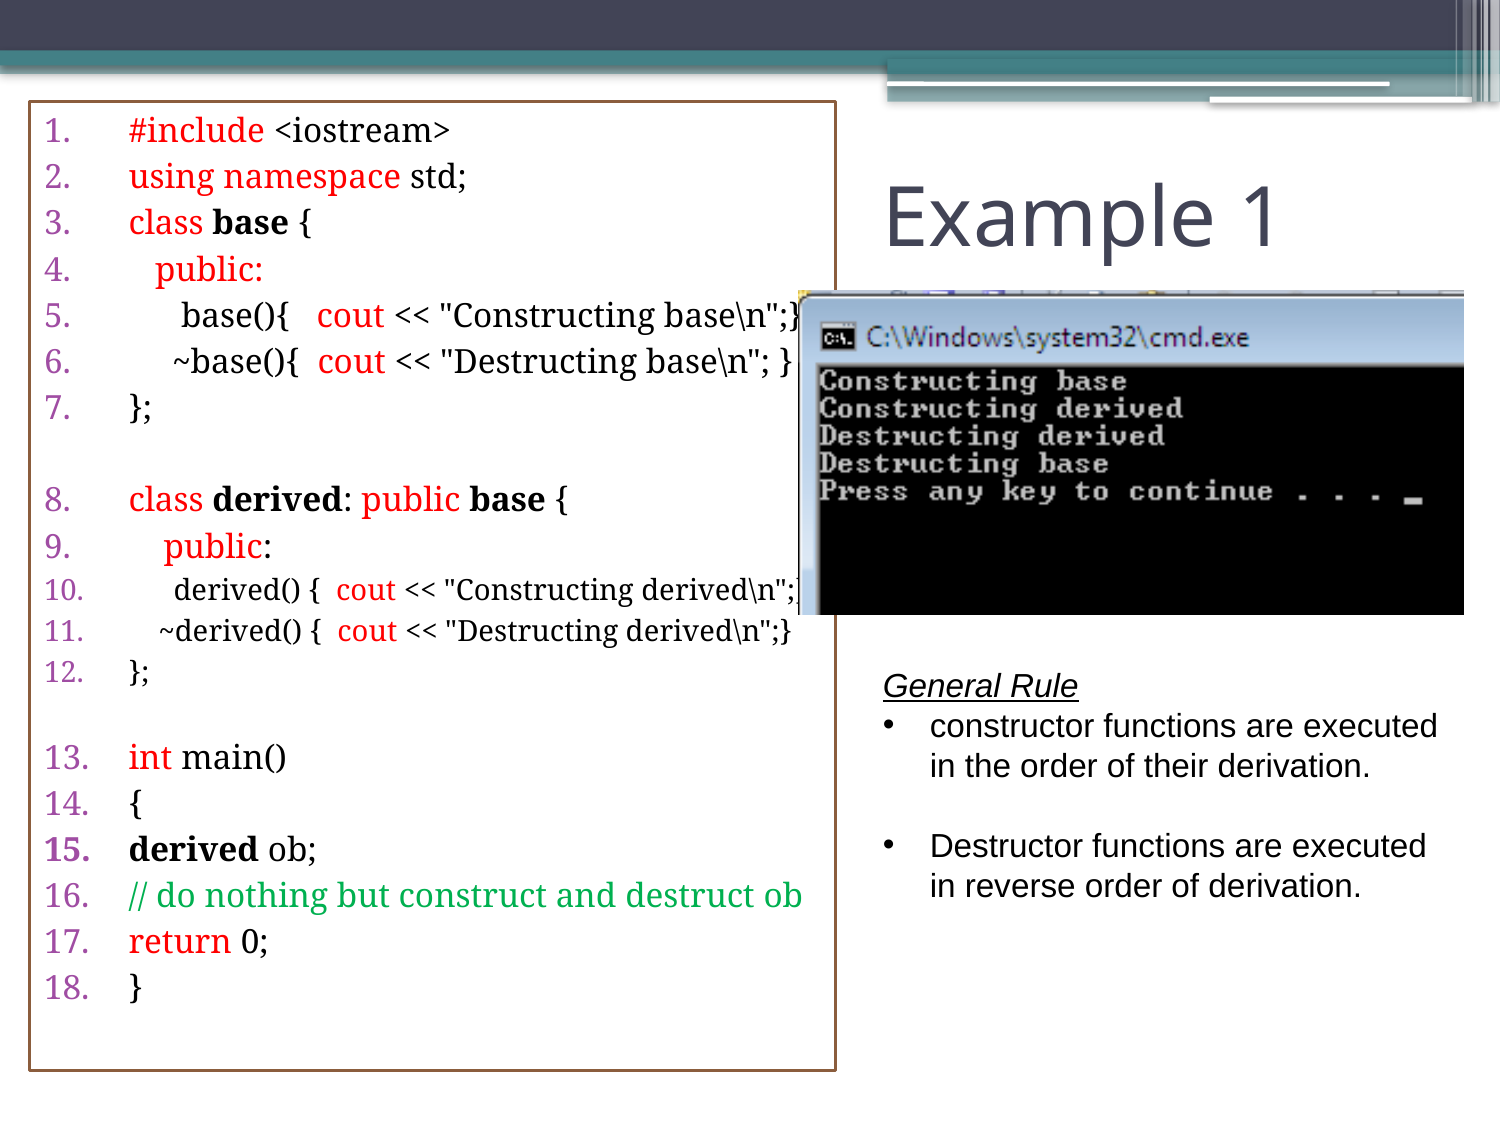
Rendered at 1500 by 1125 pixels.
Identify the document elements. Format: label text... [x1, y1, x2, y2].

picture [797, 290, 1464, 615]
text_box General Rule constructor functions are executed in the order of their derivation. Destructor functions are executed in reverse order of derivation. [868, 656, 1459, 952]
list #include <iostream> using namespace std; class base { public: base(){ cout << "Constructing base\n";} ~base(){ cout << "Destructing base\n"; } }; class derived: public base { public: derived() { cout << "Constructing derived\n";} ~derived() { cout << "Destructing derived\n";} }; int main() { derived ob; // do nothing but construct and destruct ob return 0; } [28, 100, 837, 1072]
title Example 1 [868, 125, 1500, 301]
